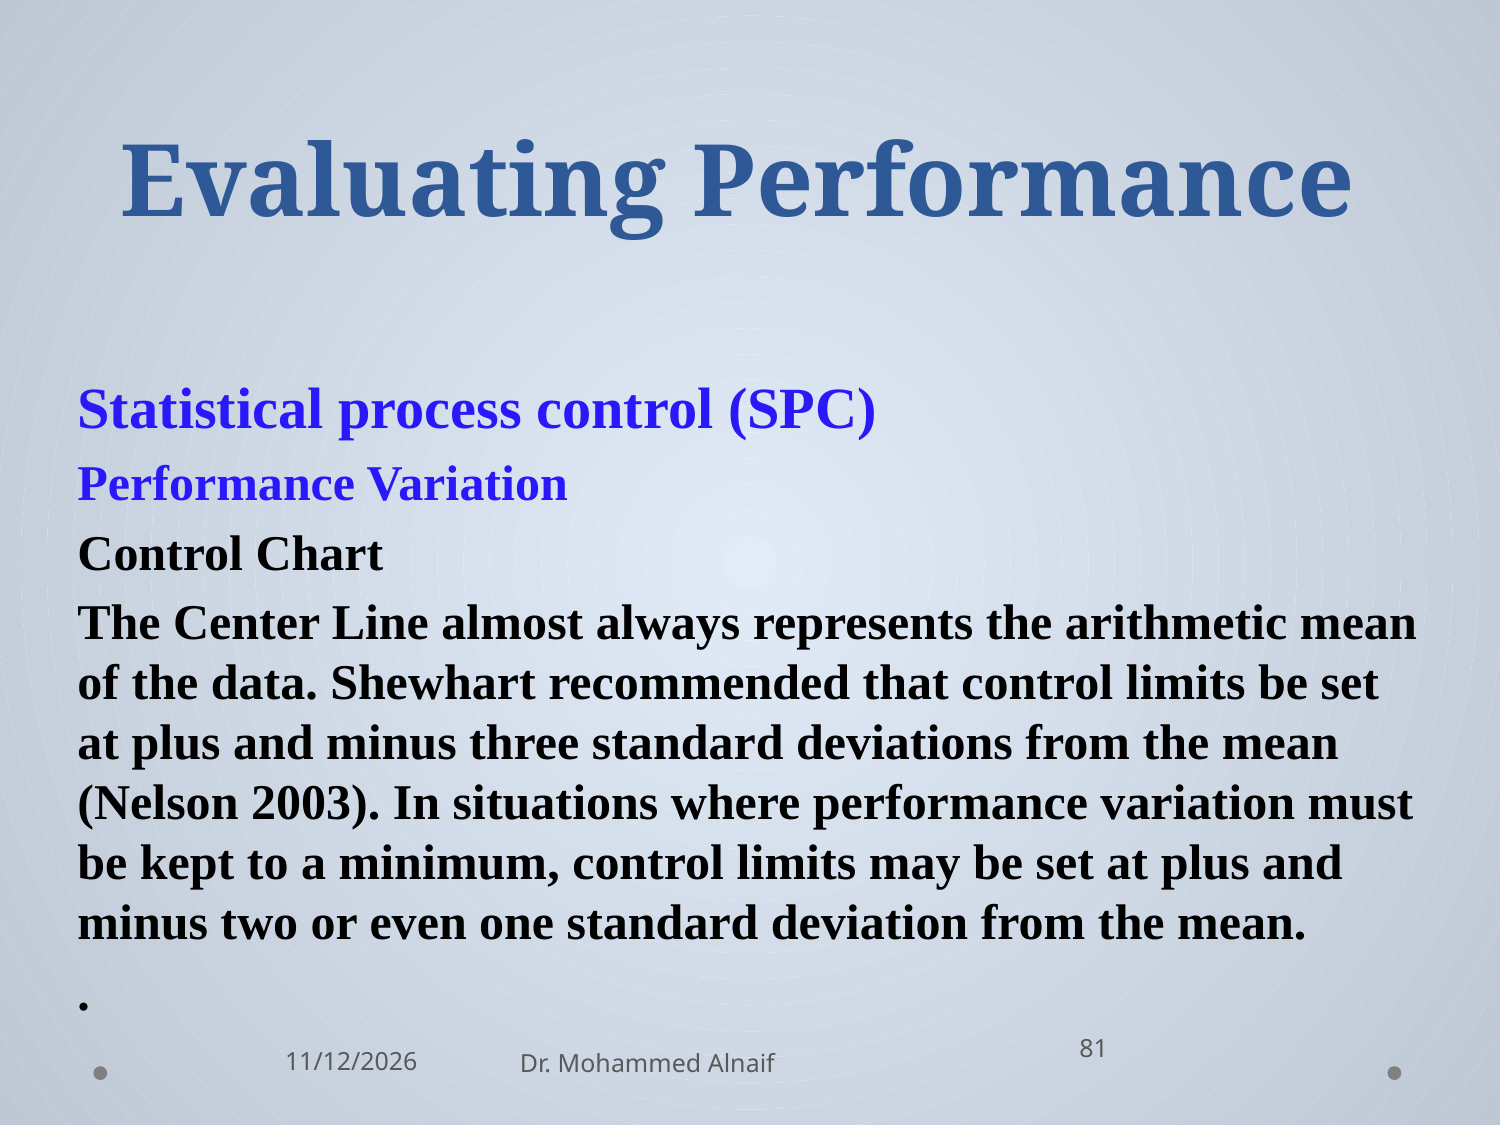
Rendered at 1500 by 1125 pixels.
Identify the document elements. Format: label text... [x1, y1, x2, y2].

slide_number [75, 1025, 425, 1100]
footer Dr. Mohammed Alnaif [512, 1025, 988, 1100]
subtitle Statistical process control (SPC) Performance Variation Control Chart The Center Line almost always represents the arithmetic mean of the data. Shewhart recommended that control limits be set at plus and minus three standard deviations from the mean (Nelson 2003). In situations where performance variation must be kept to a minimum, control limits may be set at plus and minus two or even one standard deviation from the mean. . [62, 362, 1438, 1013]
slide_number 81 [1074, 1012, 1425, 1088]
title Evaluating Performance [100, 78, 1376, 244]
